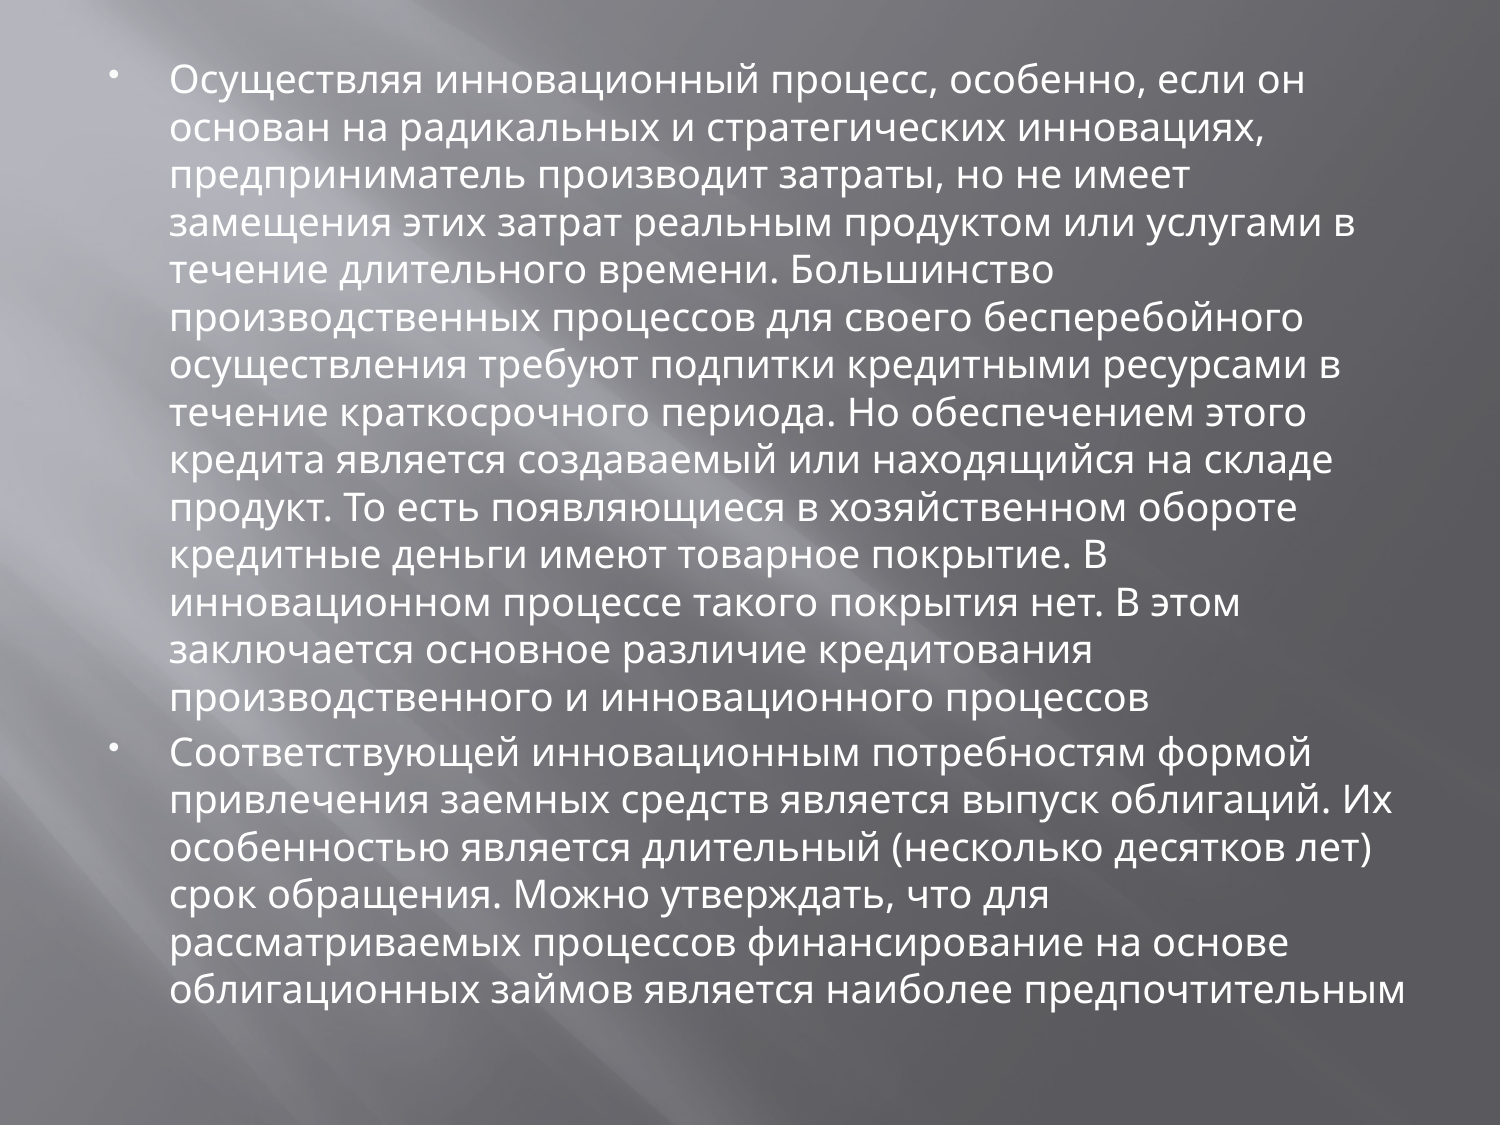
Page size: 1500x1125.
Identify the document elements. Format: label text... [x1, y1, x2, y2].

list Осуществляя инновационный процесс, особенно, если он основан на радикальных и стратегических инновациях, предприниматель производит затраты, но не имеет замещения этих затрат реальным продуктом или услугами в течение длительного времени. Большинство производственных процессов для своего бесперебойного осуществления требуют подпитки кредитными ресурсами в течение краткосрочного периода. Но обеспечением этого кредита является создаваемый или находящийся на складе продукт. То есть появляющиеся в хозяйственном обороте кредитные деньги имеют товарное покрытие. В инновационном процессе такого покрытия нет. В этом заключается основное различие кредитования производственного и инновационного процессов Соответствующей инновационным потребностям формой привлечения заемных средств является выпуск облигаций. Их особенностью является длительный (несколько десятков лет) срок обращения. Можно утверждать, что для рассматриваемых процессов финансирование на основе облигационных займов является наиболее предпочтительным [75, 46, 1425, 1035]
